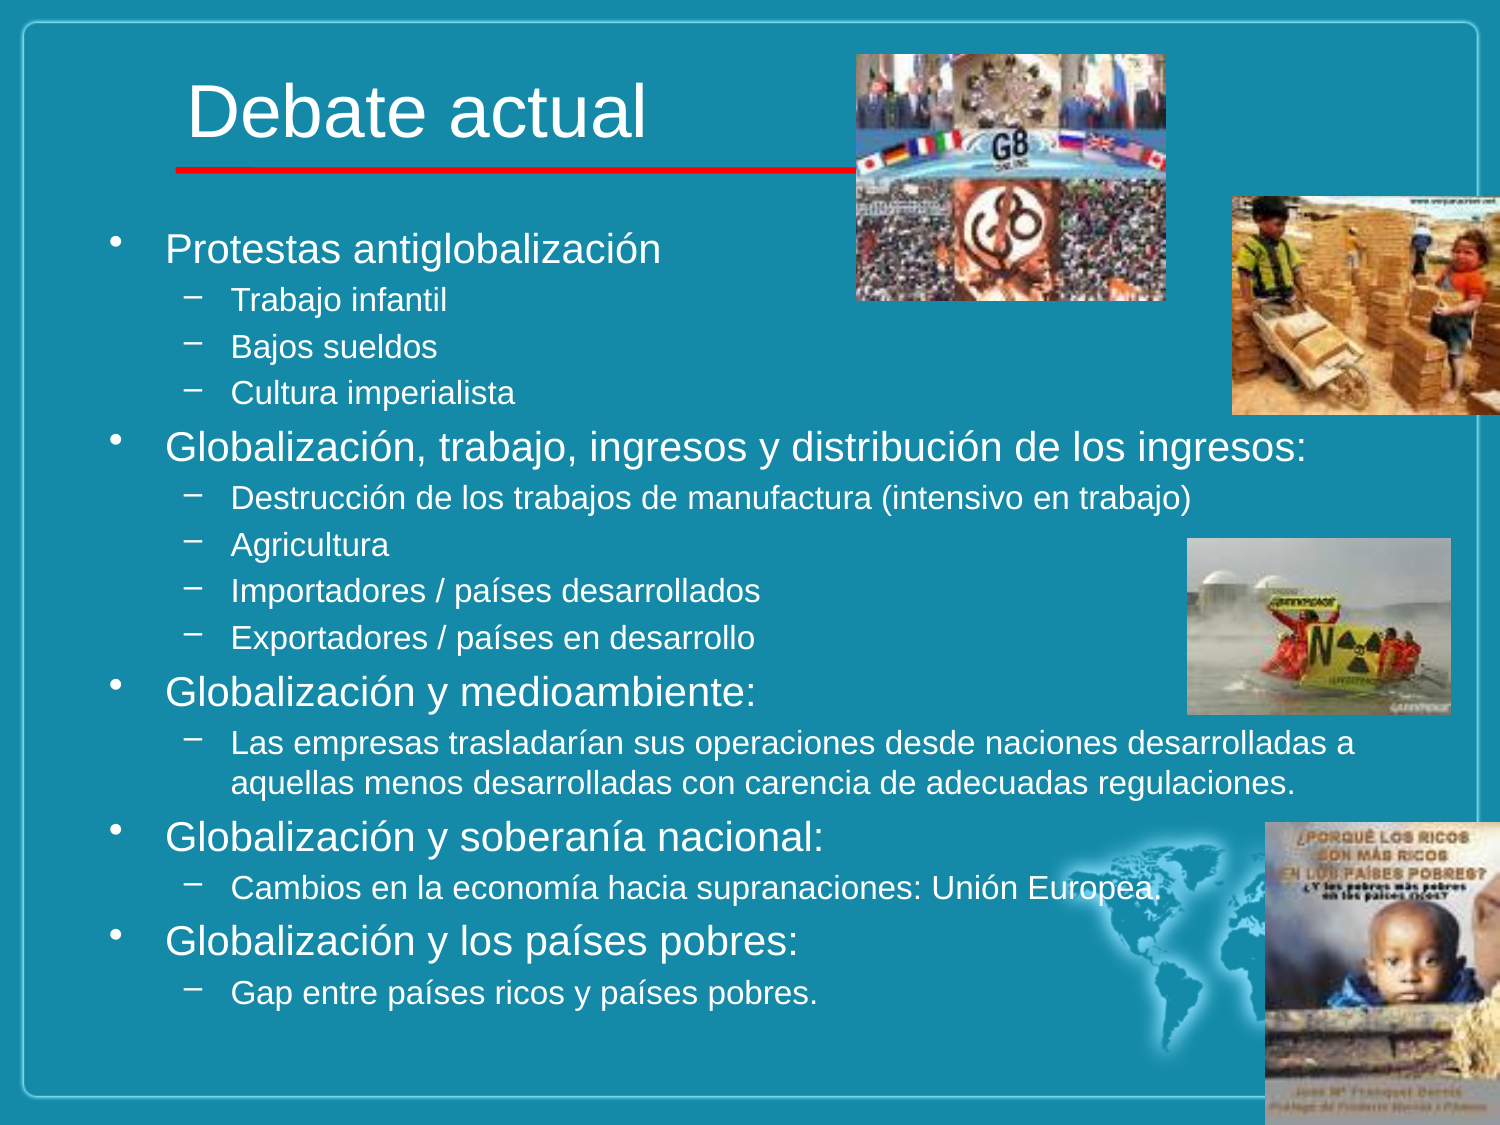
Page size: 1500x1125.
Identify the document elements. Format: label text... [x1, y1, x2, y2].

picture [0, 0, 1500, 1125]
list Protestas antiglobalización Trabajo infantil Bajos sueldos Cultura imperialista Globalización, trabajo, ingresos y distribución de los ingresos: Destrucción de los trabajos de manufactura (intensivo en trabajo) Agricultura Importadores / países desarrollados Exportadores / países en desarrollo Globalización y medioambiente: Las empresas trasladarían sus operaciones desde naciones desarrolladas a aquellas menos desarrolladas con carencia de adecuadas regulaciones. Globalización y soberanía nacional: Cambios en la economía hacia supranaciones: Unión Europea. Globalización y los países pobres: Gap entre países ricos y países pobres. [93, 213, 1407, 1091]
title Debate actual [170, 36, 1436, 179]
